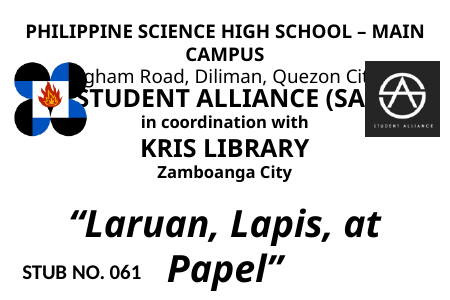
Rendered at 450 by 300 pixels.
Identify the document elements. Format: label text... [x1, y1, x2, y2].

text_box PHILIPPINE SCIENCE HIGH SCHOOL – MAIN CAMPUS Agham Road, Diliman, Quezon City [0, 12, 450, 74]
text_box STUDENT ALLIANCE (SA) in coordination with KRIS LIBRARY Zamboanga City [0, 74, 450, 190]
text_box STUB NO. 061 [7, 251, 213, 292]
picture [364, 60, 441, 137]
picture [12, 60, 88, 137]
text_box “Laruan, Lapis, at Papel” [0, 192, 450, 298]
